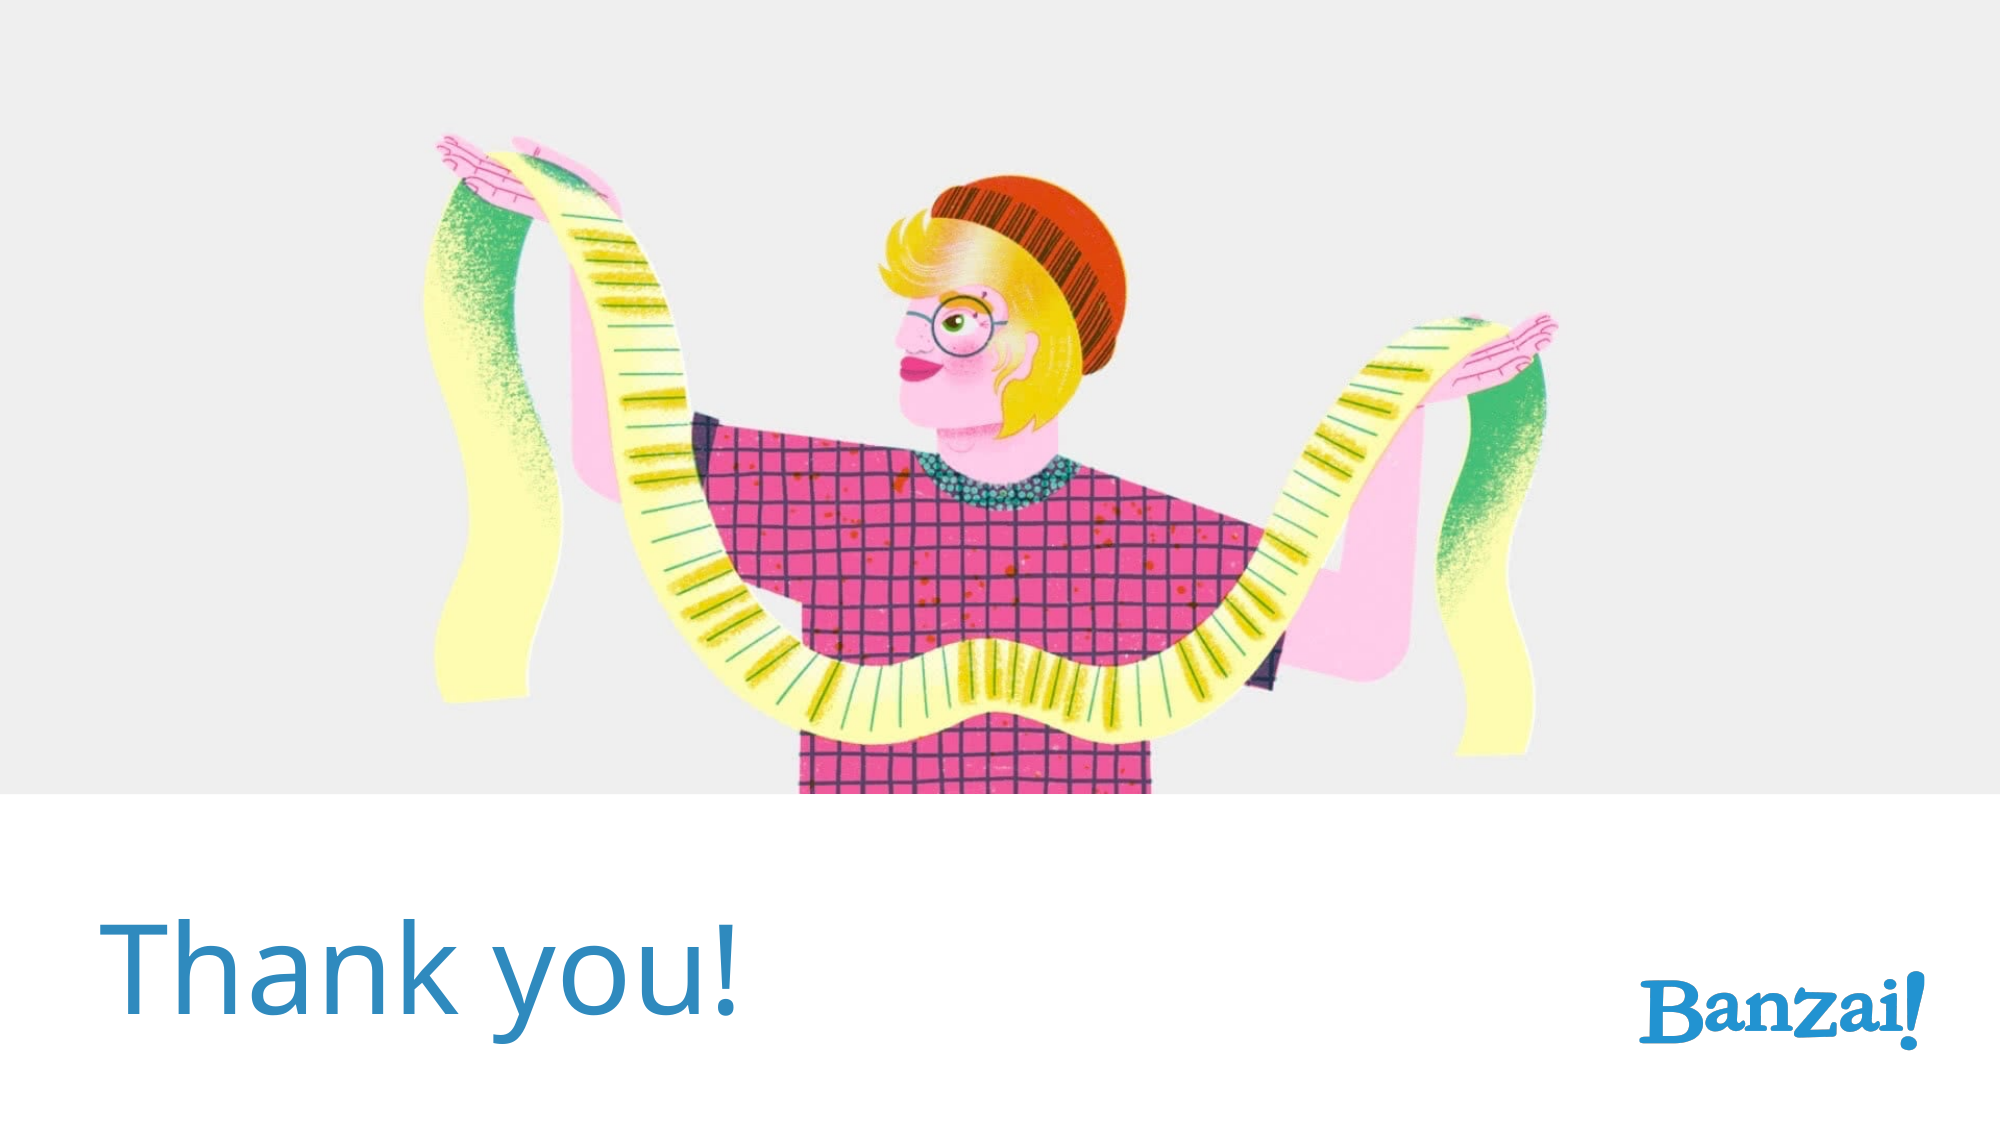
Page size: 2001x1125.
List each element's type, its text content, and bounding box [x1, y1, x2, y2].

picture [1639, 971, 1925, 1055]
text_box [0, 0, 2000, 795]
text_box Thank you! [91, 795, 1892, 1050]
picture [391, 118, 1592, 795]
